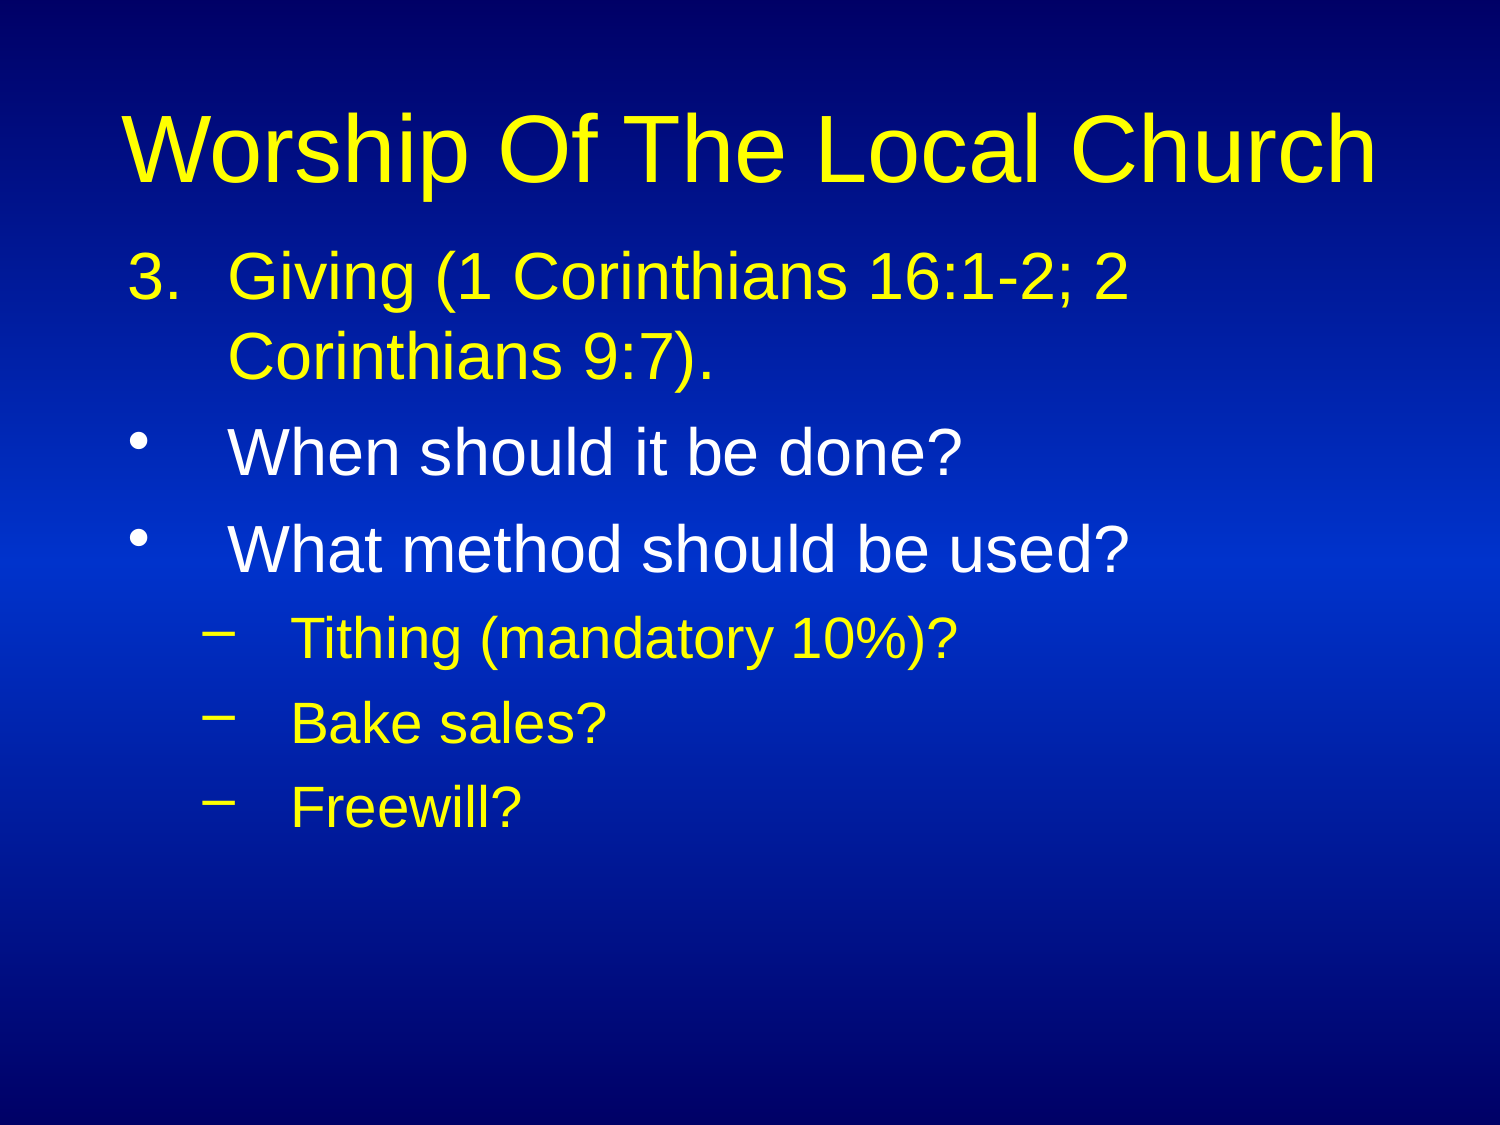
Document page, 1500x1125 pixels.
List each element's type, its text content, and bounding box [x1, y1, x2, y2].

title Worship Of The Local Church [37, 50, 1463, 238]
list Giving (1 Corinthians 16:1-2; 2 Corinthians 9:7). When should it be done? What method should be used? Tithing (mandatory 10%)? Bake sales? Freewill? [112, 224, 1463, 1125]
